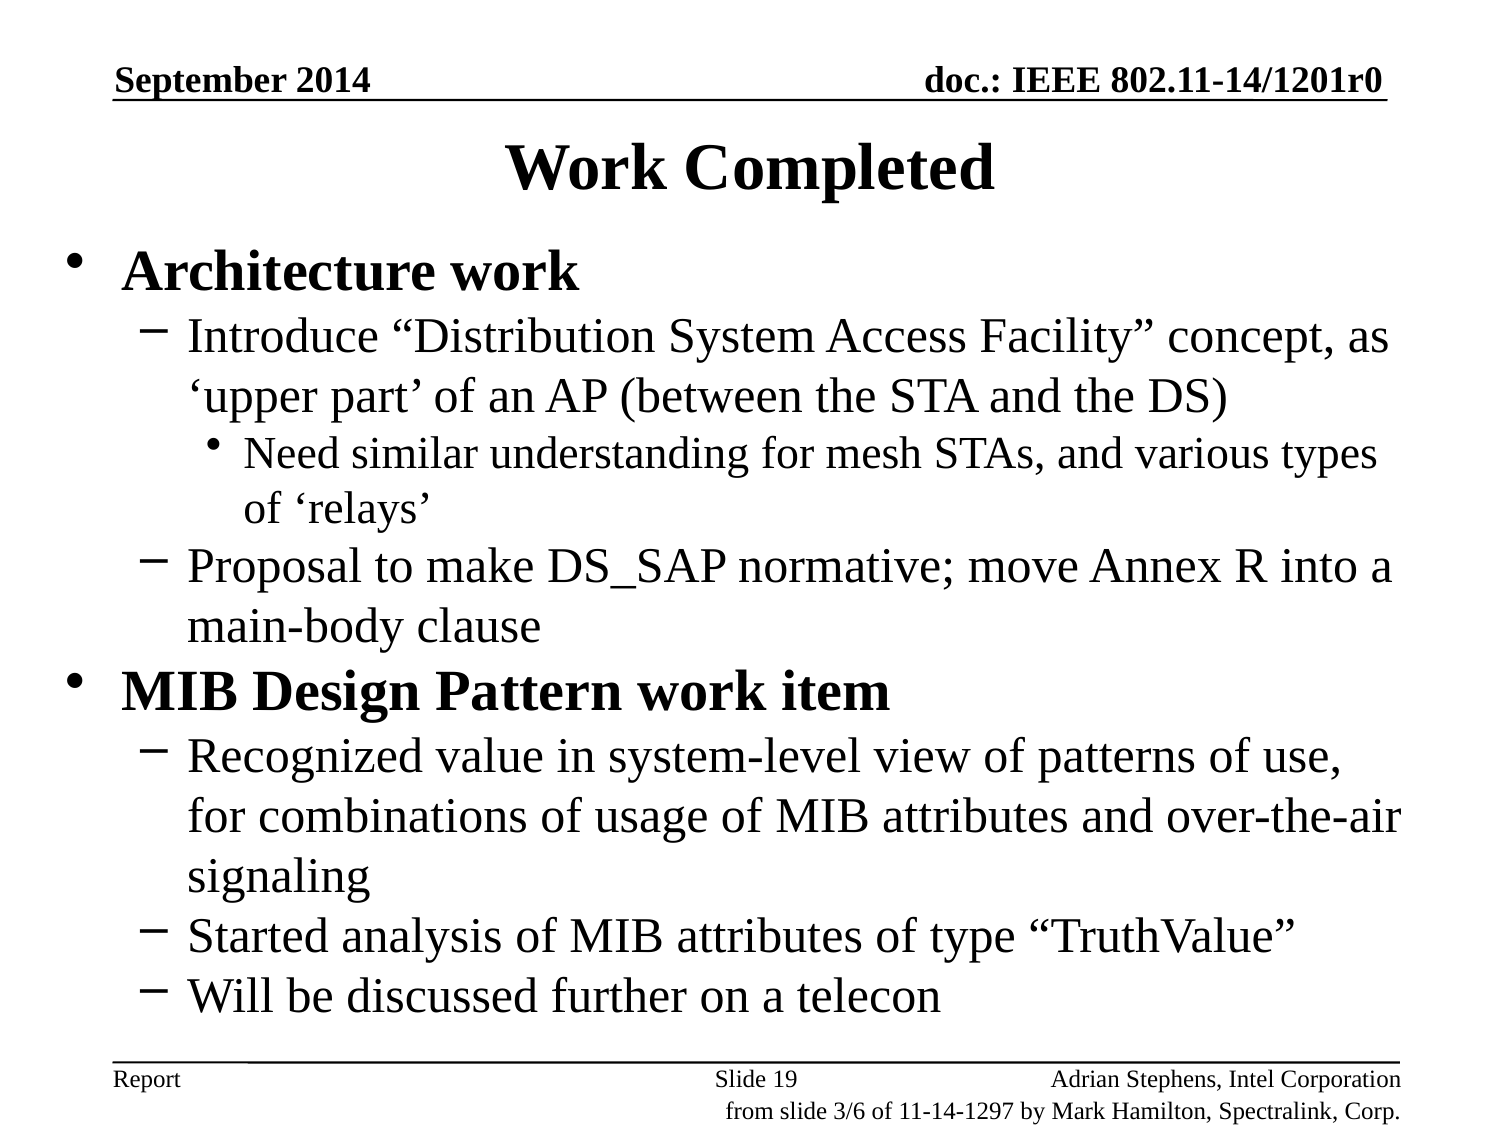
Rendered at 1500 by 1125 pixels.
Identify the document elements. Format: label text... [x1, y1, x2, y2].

text_box from slide 3/6 of 11-14-1297 by Mark Hamilton, Spectralink, Corp. [343, 1087, 1417, 1125]
title Work Completed [112, 112, 1388, 213]
slide_number Slide 19 [712, 1061, 800, 1087]
footer Adrian Stephens, Intel Corporation [1047, 1061, 1402, 1087]
list Architecture work Introduce “Distribution System Access Facility” concept, as ‘upper part’ of an AP (between the STA and the DS) Need similar understanding for mesh STAs, and various types of ‘relays’ Proposal to make DS_SAP normative; move Annex R into a main-body clause MIB Design Pattern work item Recognized value in system-level view of patterns of use, for combinations of usage of MIB attributes and over-the-air signaling Started analysis of MIB attributes of type “TruthValue” Will be discussed further on a telecon [50, 224, 1425, 1038]
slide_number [114, 54, 374, 101]
